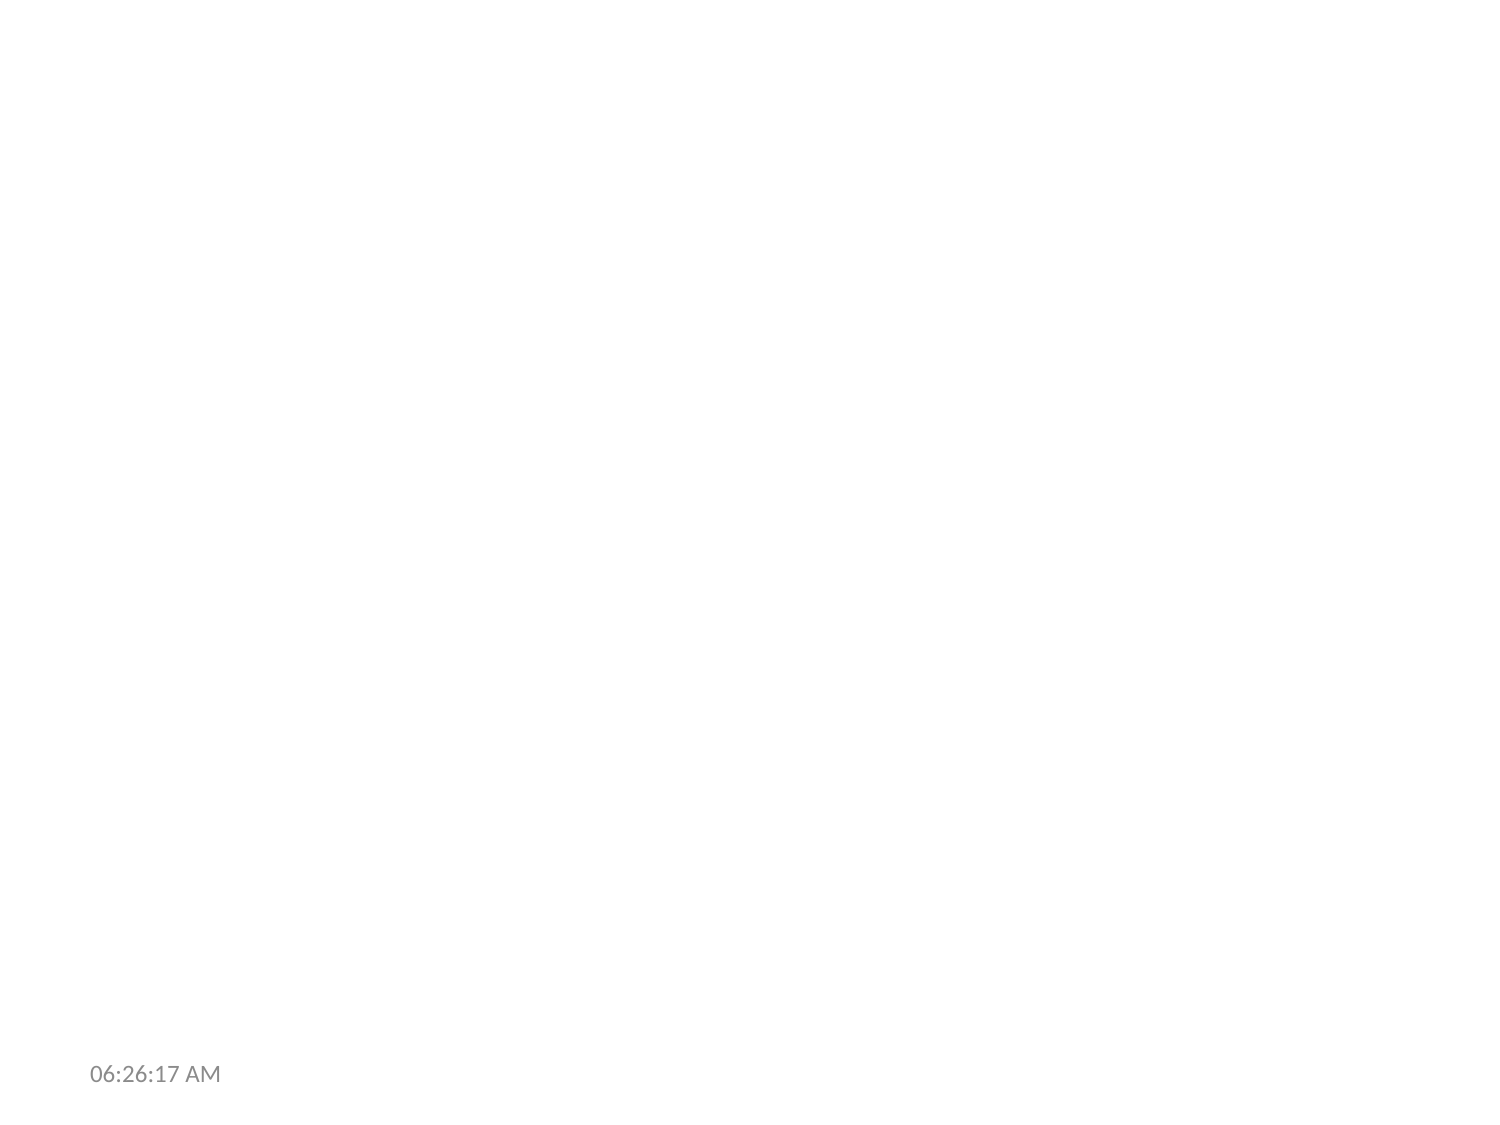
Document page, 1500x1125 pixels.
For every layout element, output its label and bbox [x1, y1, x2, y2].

slide_number [75, 1042, 425, 1103]
